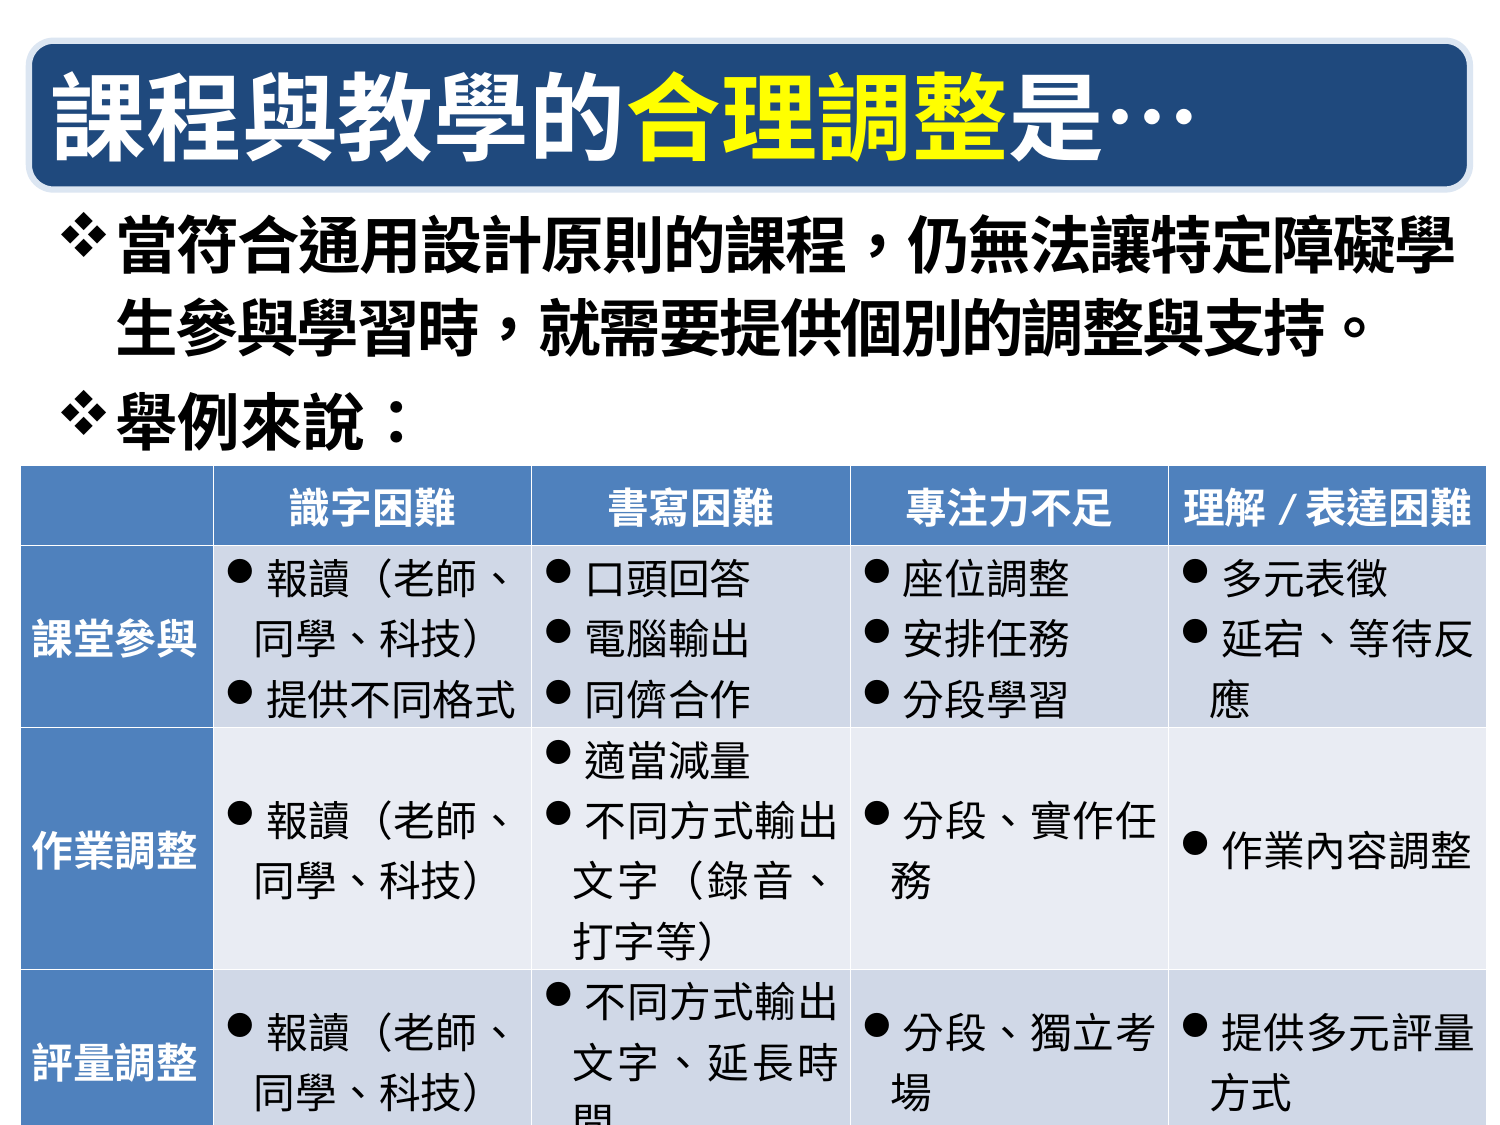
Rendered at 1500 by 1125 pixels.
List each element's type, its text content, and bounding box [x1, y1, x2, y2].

table_cell 報讀（老師、同學、科技） [214, 970, 531, 1125]
table_header 專注力不足 [851, 466, 1168, 545]
table_header [21, 466, 213, 545]
table_header 書寫困難 [532, 466, 850, 545]
table_cell 不同方式輸出文字、延長時間 [532, 970, 850, 1125]
table_cell 分段、實作任務 [851, 728, 1168, 969]
table_cell 提供多元評量方式 [1169, 970, 1486, 1125]
table_cell 課堂參與 [21, 546, 213, 727]
table_cell 報讀（老師、同學、科技） 提供不同格式 [214, 546, 531, 727]
table_cell 多元表徵 延宕、等待反應 [1169, 546, 1486, 727]
table_header 識字困難 [214, 466, 531, 545]
table_cell 報讀（老師、同學、科技） [214, 728, 531, 969]
table_cell 分段、獨立考場 [851, 970, 1168, 1125]
table_cell 作業調整 [21, 728, 213, 969]
table_cell 口頭回答 電腦輸出 同儕合作 [532, 546, 850, 727]
table_cell 評量調整 [21, 970, 213, 1125]
table_cell 座位調整 安排任務 分段學習 [851, 546, 1168, 727]
table_header 理解/表達困難 [1169, 466, 1486, 545]
text_box 課程與教學的合理調整是… [28, 40, 1471, 190]
text_box 當符合通用設計原則的課程，仍無法讓特定障礙學生參與學習時，就需要提供個別的調整與支持。 舉例來說： [39, 200, 1472, 455]
table_cell 適當減量 不同方式輸出文字（錄音、打字等） [532, 728, 850, 969]
table_cell 作業內容調整 [1169, 728, 1486, 969]
